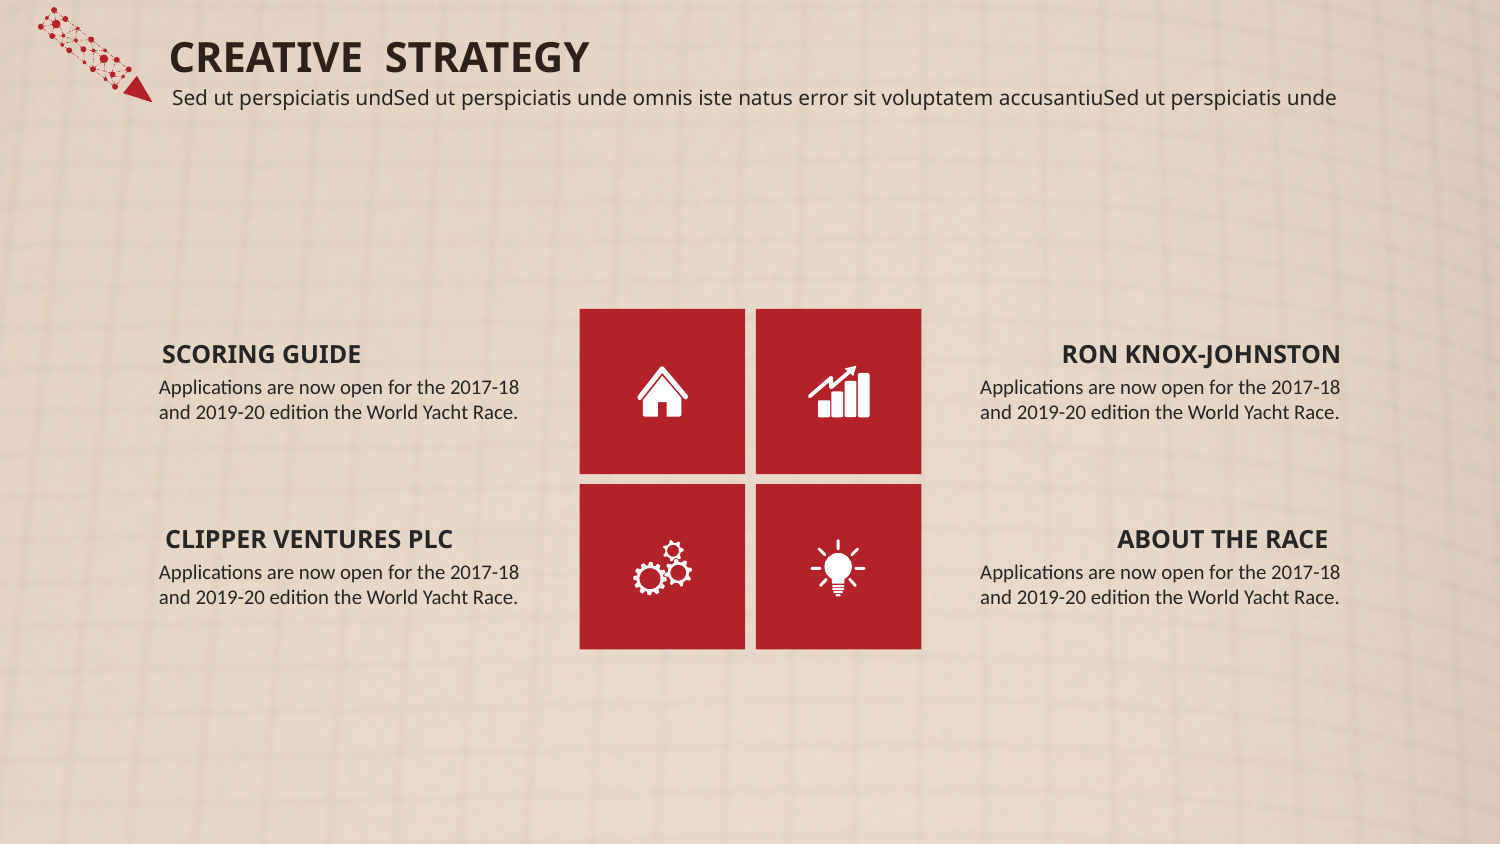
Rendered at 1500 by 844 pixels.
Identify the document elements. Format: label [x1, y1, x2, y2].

text_box [807, 365, 870, 418]
text_box [636, 365, 689, 417]
picture [0, 0, 1500, 844]
text_box [39, 4, 154, 108]
text_box [632, 539, 693, 596]
text_box [810, 538, 866, 597]
